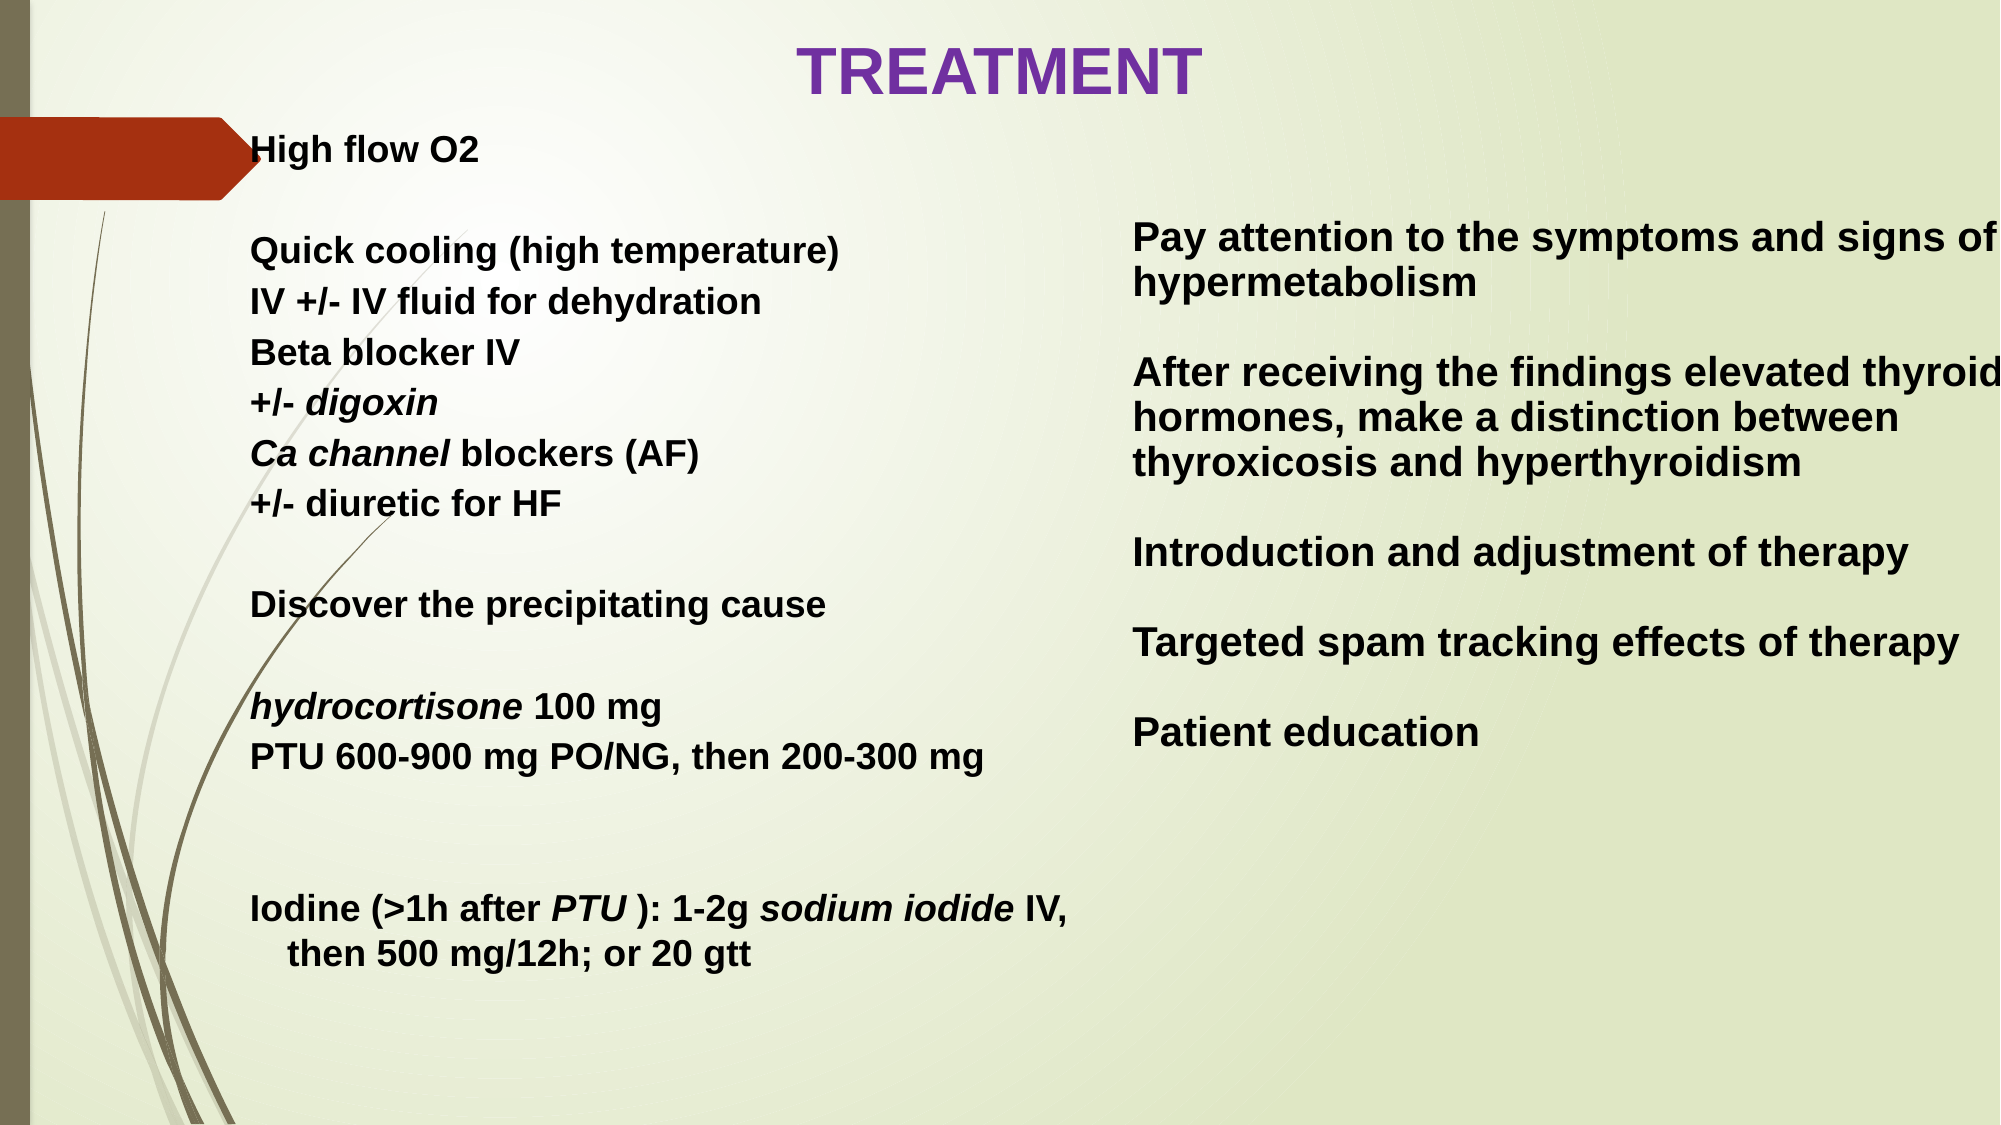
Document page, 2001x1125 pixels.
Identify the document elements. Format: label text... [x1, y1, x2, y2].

text_box TREATMENT [249, 36, 1750, 109]
text_box High flow O2 Quick cooling (high temperature) IV +/- IV fluid for dehydration Beta blocker IV +/- digoxin Ca channel blockers (AF) +/- diuretic for HF Discover the precipitating cause hydrocortisone 100 mg PTU 600-900 mg PO/NG, then 200-300 mg Iodine (>1h after PTU ): 1-2g sodium iodide IV, then 500 mg/12h; or 20 gtt Pay attention to the symptoms and signs of hypermetabolism After receiving the findings elevated thyroid hormones, make a distinction between thyroxicosis and hyperthyroidism Introduction and adjustment of therapy Targeted spam tracking effects of therapy Patient education [249, 125, 2000, 1125]
